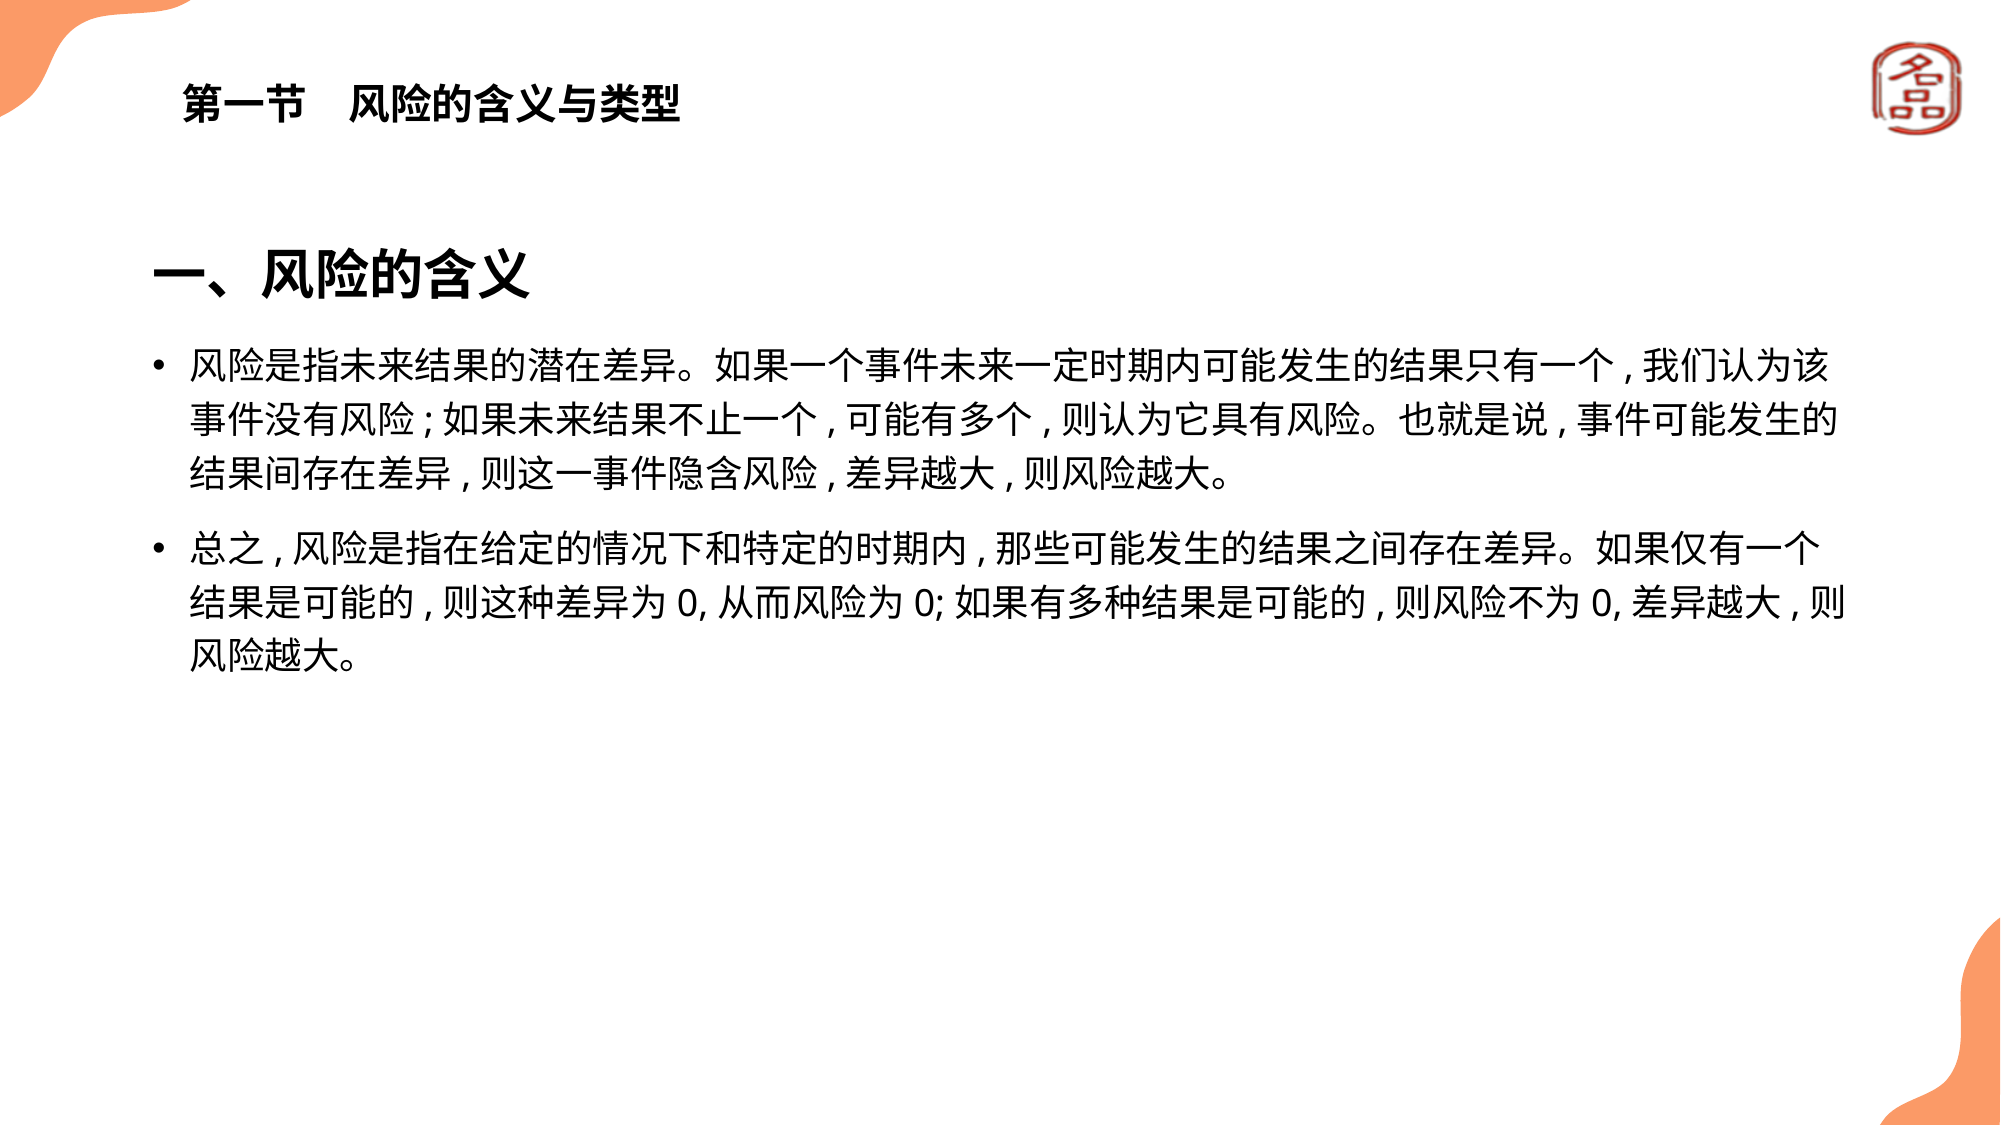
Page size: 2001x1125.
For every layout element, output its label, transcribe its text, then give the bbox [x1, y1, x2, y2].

picture [1861, 10, 1990, 147]
list 一、风险的含义 风险是指未来结果的潜在差异。如果一个事件未来一定时期内可能发生的结果只有一个,我们认为该事件没有风险;如果未来结果不止一个,可能有多个,则认为它具有风险。也就是说,事件可能发生的结果间存在差异,则这一事件隐含风险,差异越大,则风险越大。 总之,风险是指在给定的情况下和特定的时期内,那些可能发生的结果之间存在差异。如果仅有一个结果是可能的,则这种差异为0,从而风险为0;如果有多种结果是可能的,则风险不为0,差异越大,则风险越大。 [137, 217, 1863, 1031]
title 第一节 风险的含义与类型 [137, 60, 1863, 152]
